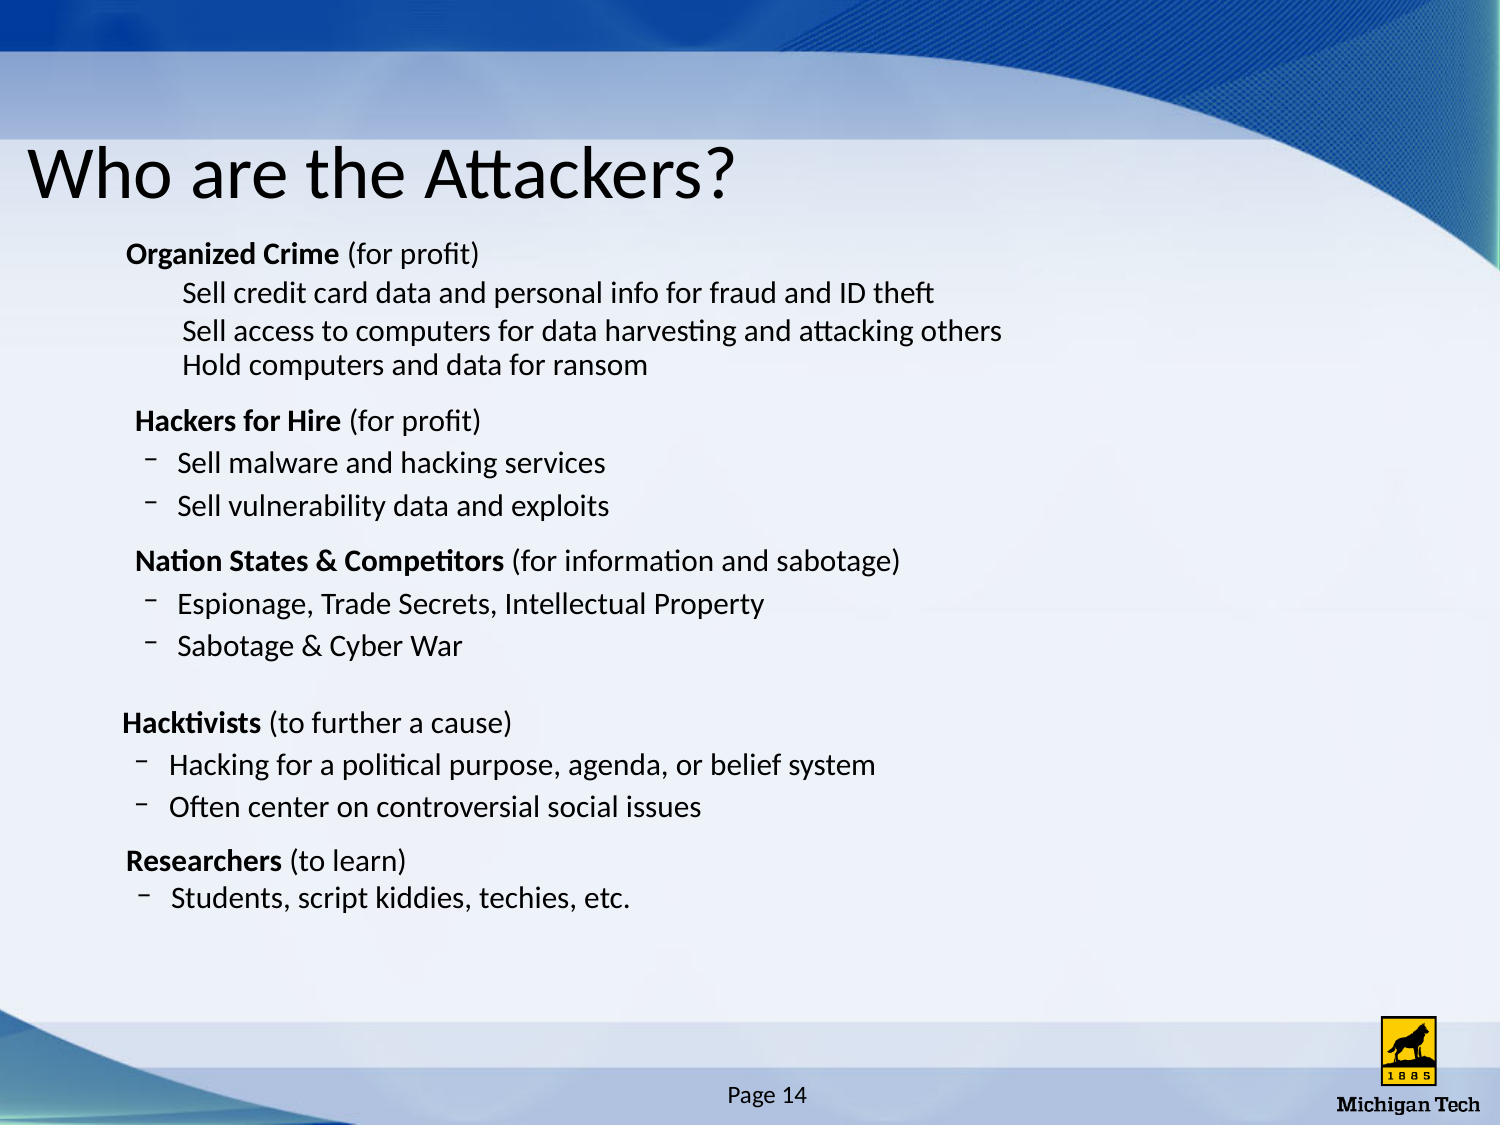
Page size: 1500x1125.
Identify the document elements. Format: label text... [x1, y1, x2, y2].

text_box Researchers (to learn) Students, script kiddies, techies, etc. [114, 834, 835, 911]
picture [0, 0, 1500, 1125]
title Who are the Attackers? [12, 75, 1263, 263]
text_box Nation States & Competitors (for information and sabotage) Espionage, Trade Secrets, Intellectual Property Sabotage & Cyber War [74, 534, 1043, 648]
text_box Hackers for Hire (for profit) Sell malware and hacking services Sell vulnerability data and exploits [74, 394, 834, 518]
text_box Hacktivists (to further a cause) Hacking for a political purpose, agenda, or belief system Often center on controversial social issues [90, 696, 1027, 824]
text_box Organized Crime (for profit) Sell credit card data and personal info for fraud and ID theft Sell access to computers for data harvesting and attacking others Hold computers and data for ransom [114, 231, 1149, 405]
